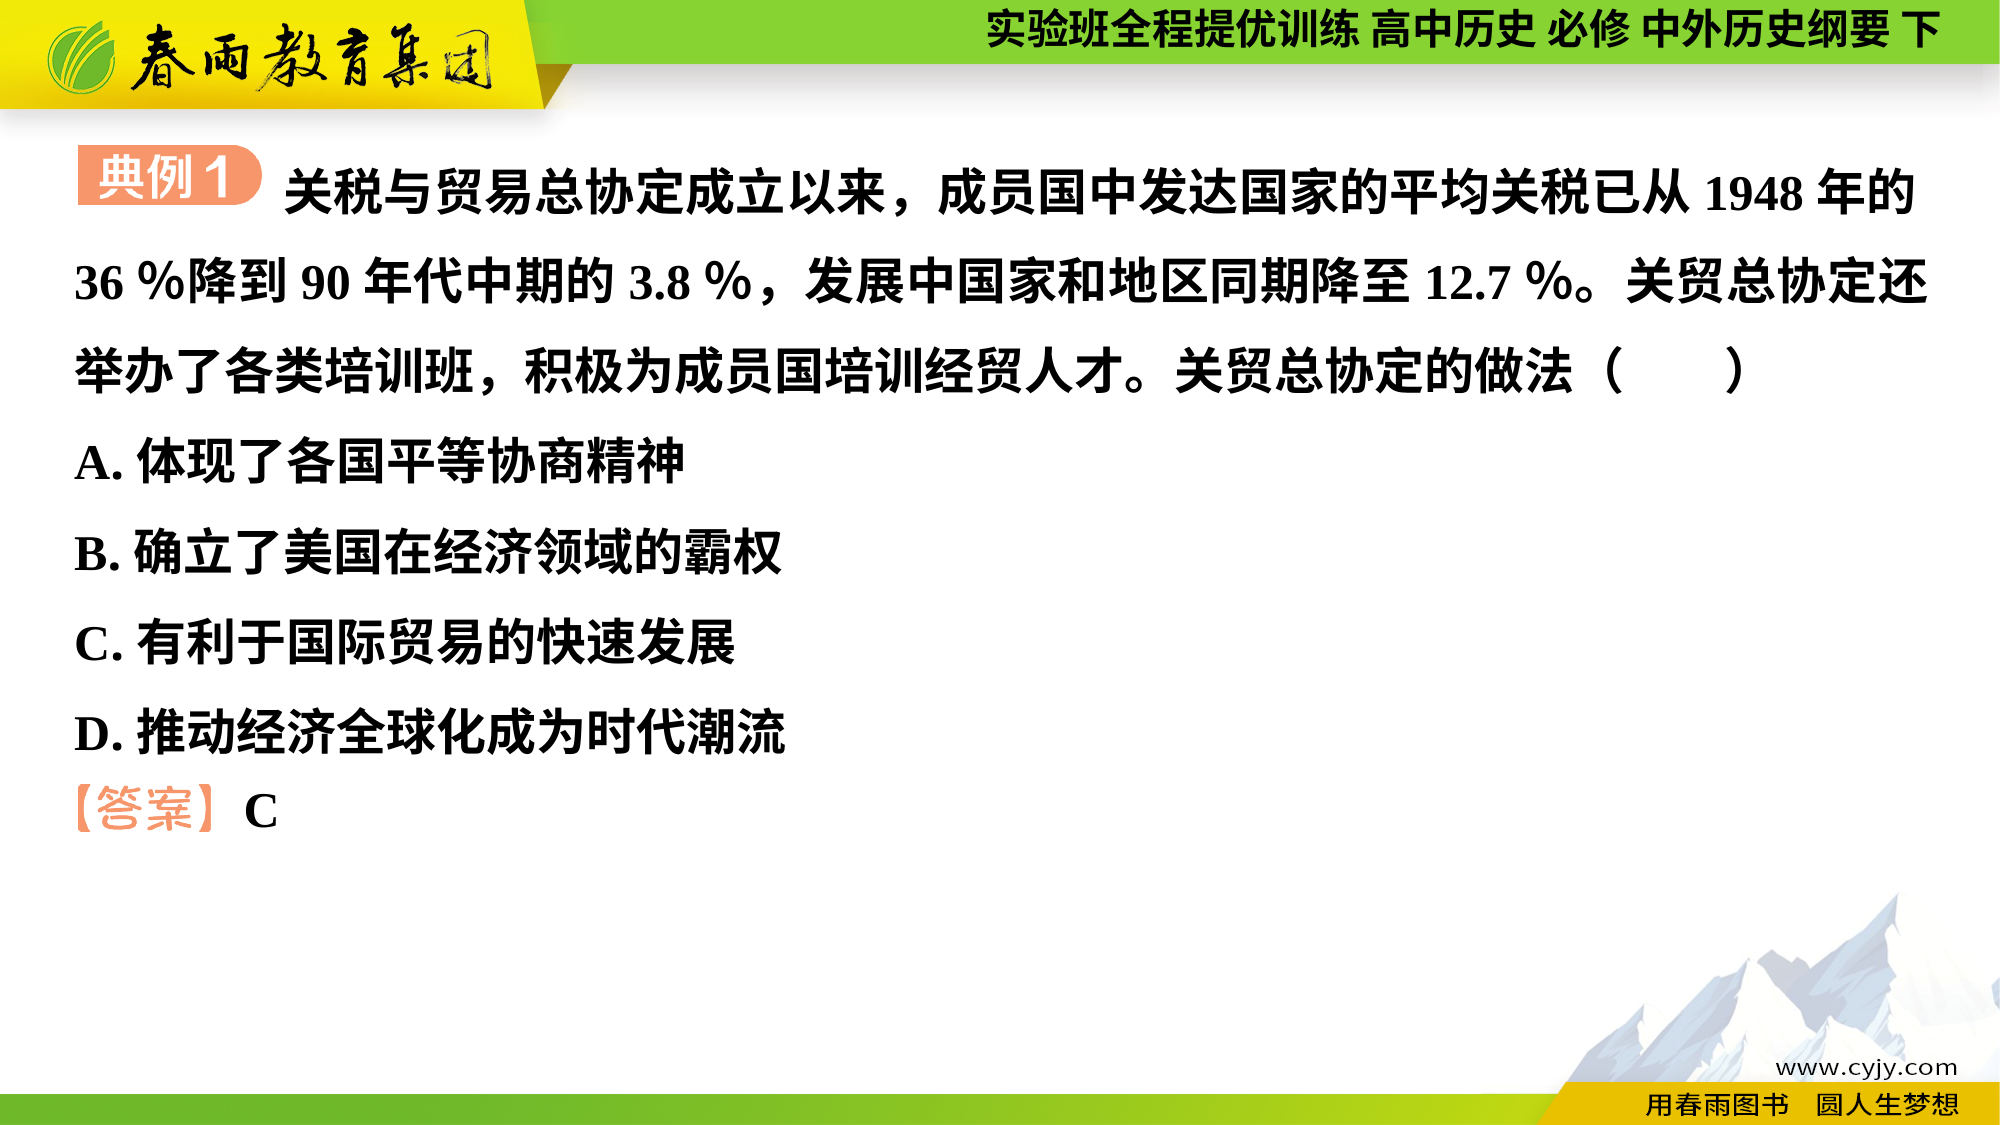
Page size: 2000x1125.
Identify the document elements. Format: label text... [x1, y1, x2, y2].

text_box C [228, 770, 295, 845]
picture [0, 0, 2000, 1125]
list 关税与贸易总协定成立以来，成员国中发达国家的平均关税已从1948年的36％降到90年代中期的3.8％，发展中国家和地区同期降至12.7％。关贸总协定还举办了各类培训班，积极为成员国培训经贸人才。关贸总协定的做法（ ） A.体现了各国平等协商精神 B.确立了美国在经济领域的霸权 C.有利于国际贸易的快速发展 D.推动经济全球化成为时代潮流 [59, 122, 1944, 763]
